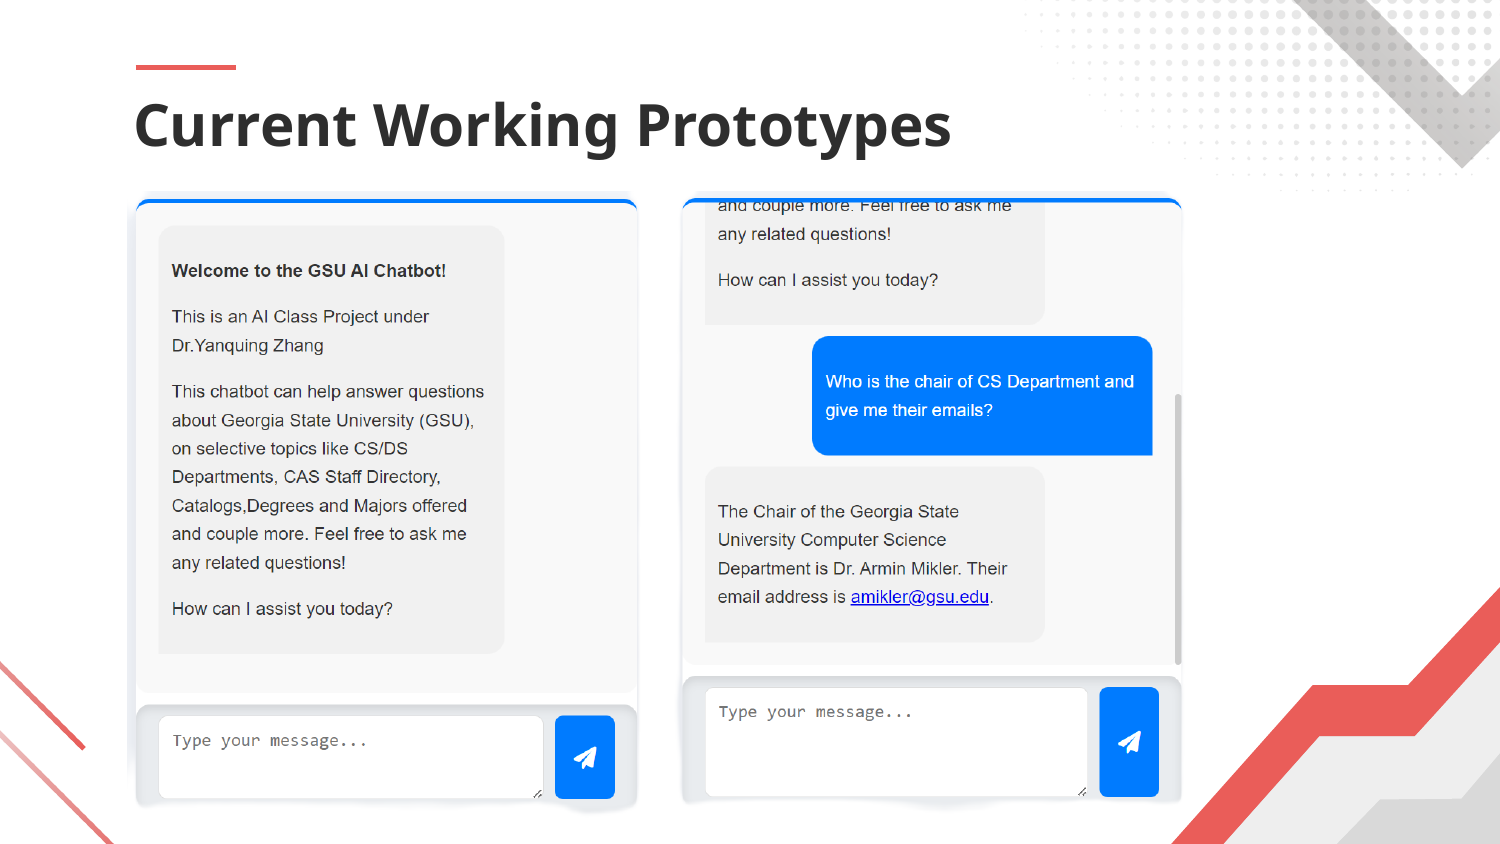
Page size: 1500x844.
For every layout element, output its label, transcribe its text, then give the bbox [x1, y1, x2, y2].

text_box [1269, 0, 1500, 169]
picture [662, 191, 1201, 819]
title Current Working Prototypes [118, 72, 1382, 167]
picture [0, 191, 648, 844]
